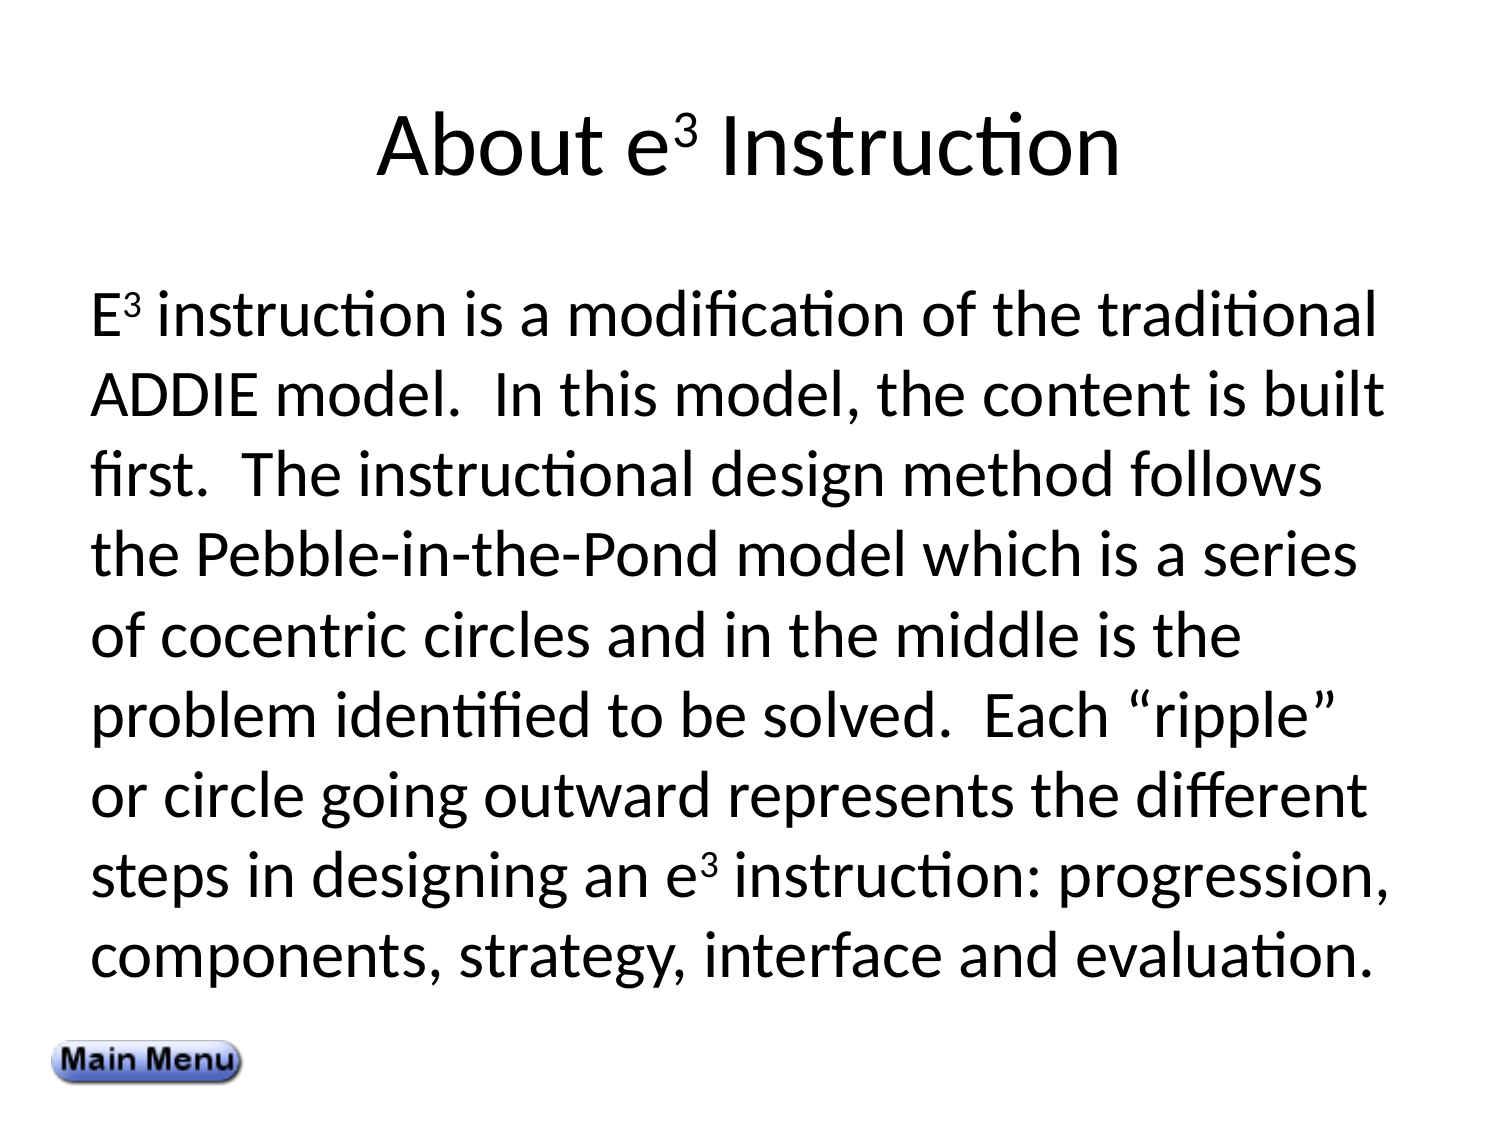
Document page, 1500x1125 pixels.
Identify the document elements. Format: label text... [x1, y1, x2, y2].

picture [49, 1039, 249, 1091]
list E3 instruction is a modification of the traditional ADDIE model. In this model, the content is built first. The instructional design method follows the Pebble-in-the-Pond model which is a series of cocentric circles and in the middle is the problem identified to be solved. Each “ripple” or circle going outward represents the different steps in designing an e3 instruction: progression, components, strategy, interface and evaluation. [75, 262, 1425, 1005]
title About e3 Instruction [75, 45, 1425, 233]
